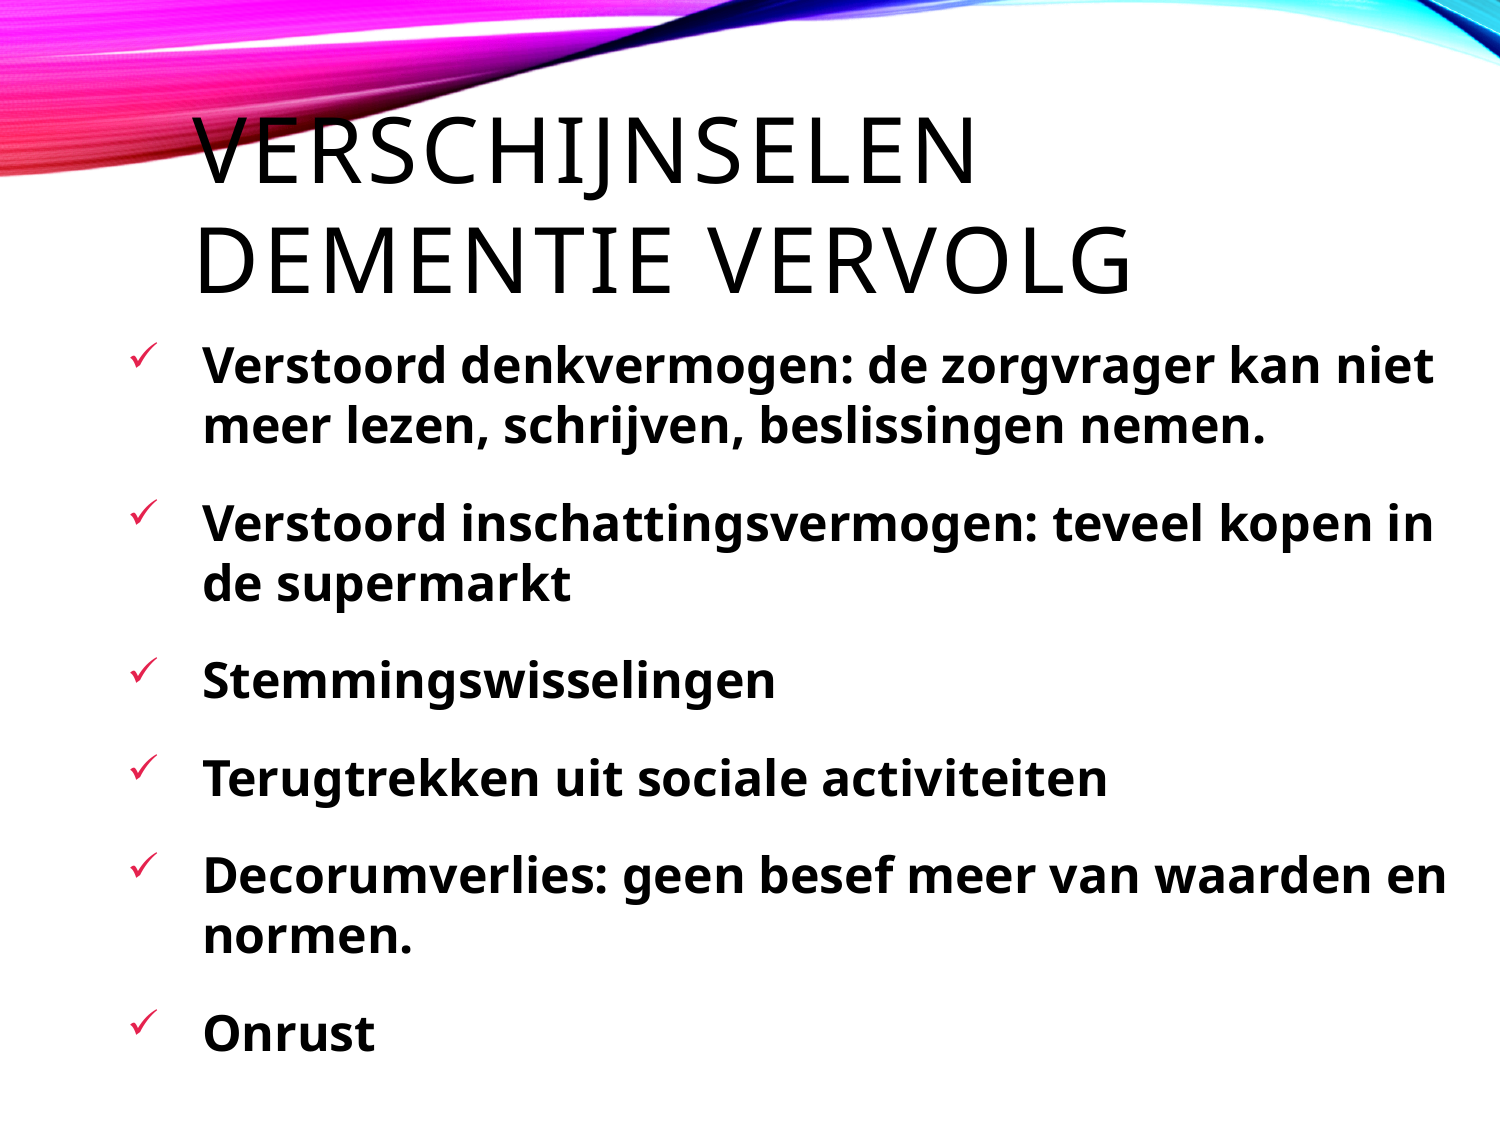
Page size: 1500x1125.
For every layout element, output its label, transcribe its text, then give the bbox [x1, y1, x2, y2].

picture [0, 0, 1500, 178]
text_box Verstoord denkvermogen: de zorgvrager kan niet meer lezen, schrijven, beslissingen nemen. Verstoord inschattingsvermogen: teveel kopen in de supermarkt Stemmingswisselingen Terugtrekken uit sociale activiteiten Decorumverlies: geen besef meer van waarden en normen. Onrust [112, 326, 1500, 1094]
text_box Verschijnselen dementie vervolg [177, 78, 1500, 327]
